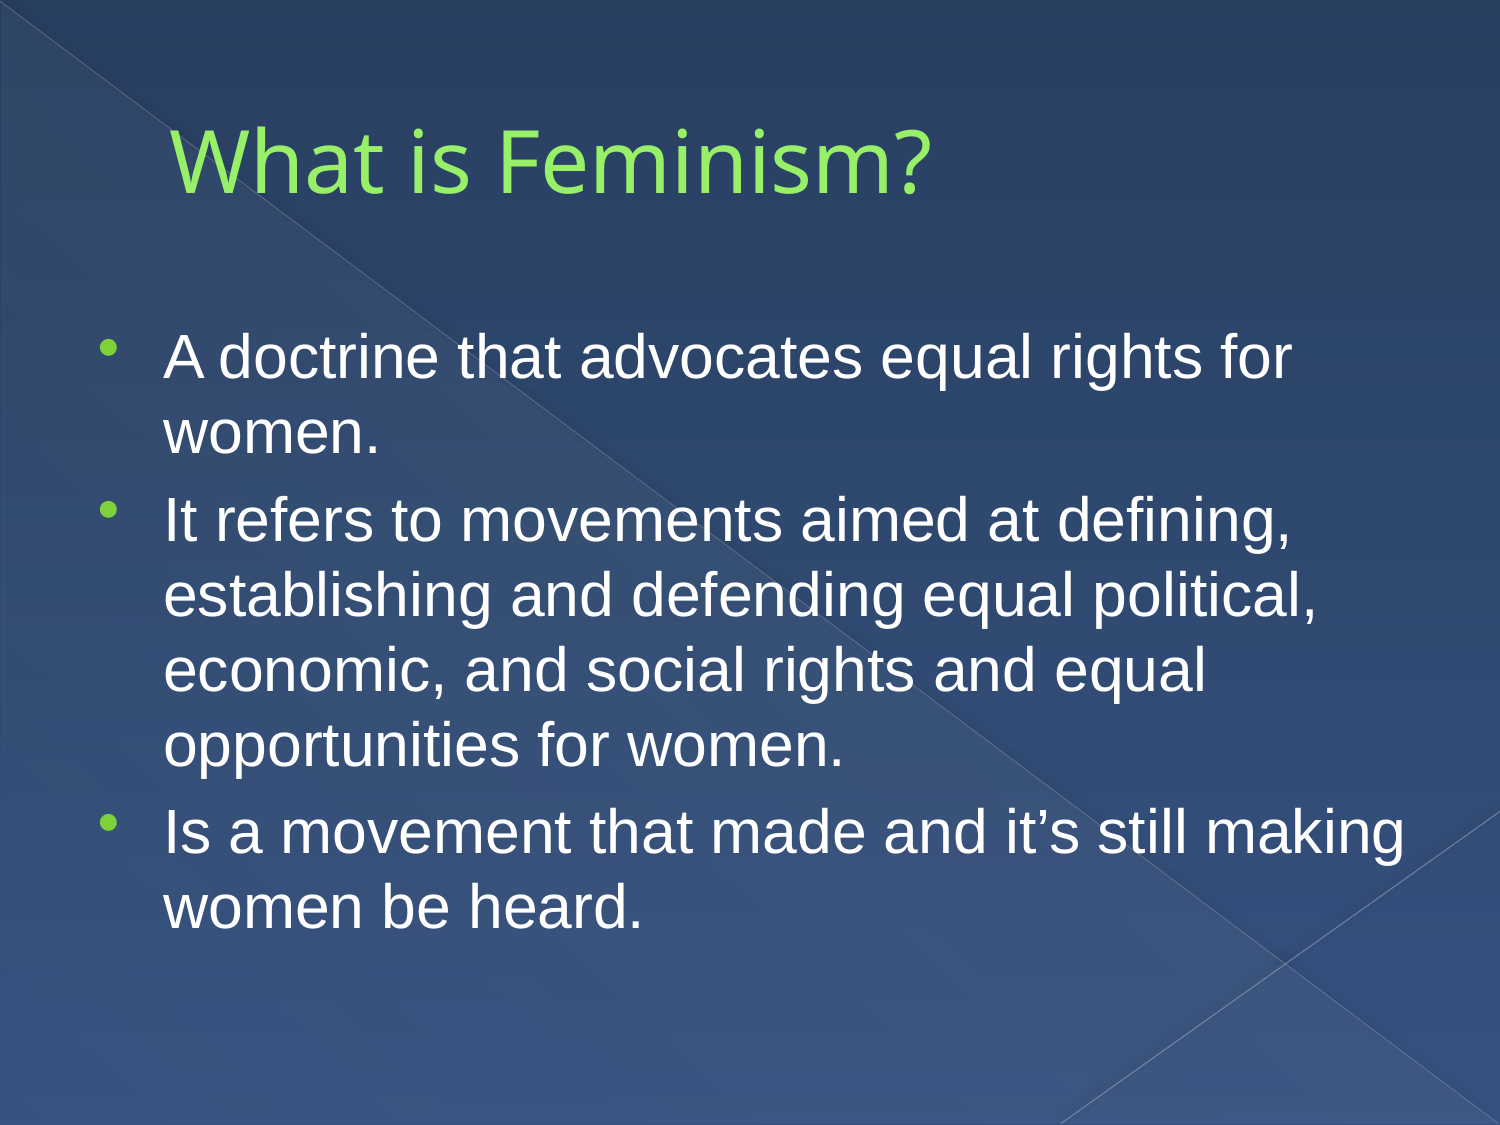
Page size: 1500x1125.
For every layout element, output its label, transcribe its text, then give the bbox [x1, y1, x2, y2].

title What is Feminism? [75, 43, 1425, 274]
list A doctrine that advocates equal rights for women. It refers to movements aimed at defining, establishing and defending equal political, economic, and social rights and equal opportunities for women. Is a movement that made and it’s still making women be heard. [75, 308, 1425, 1059]
